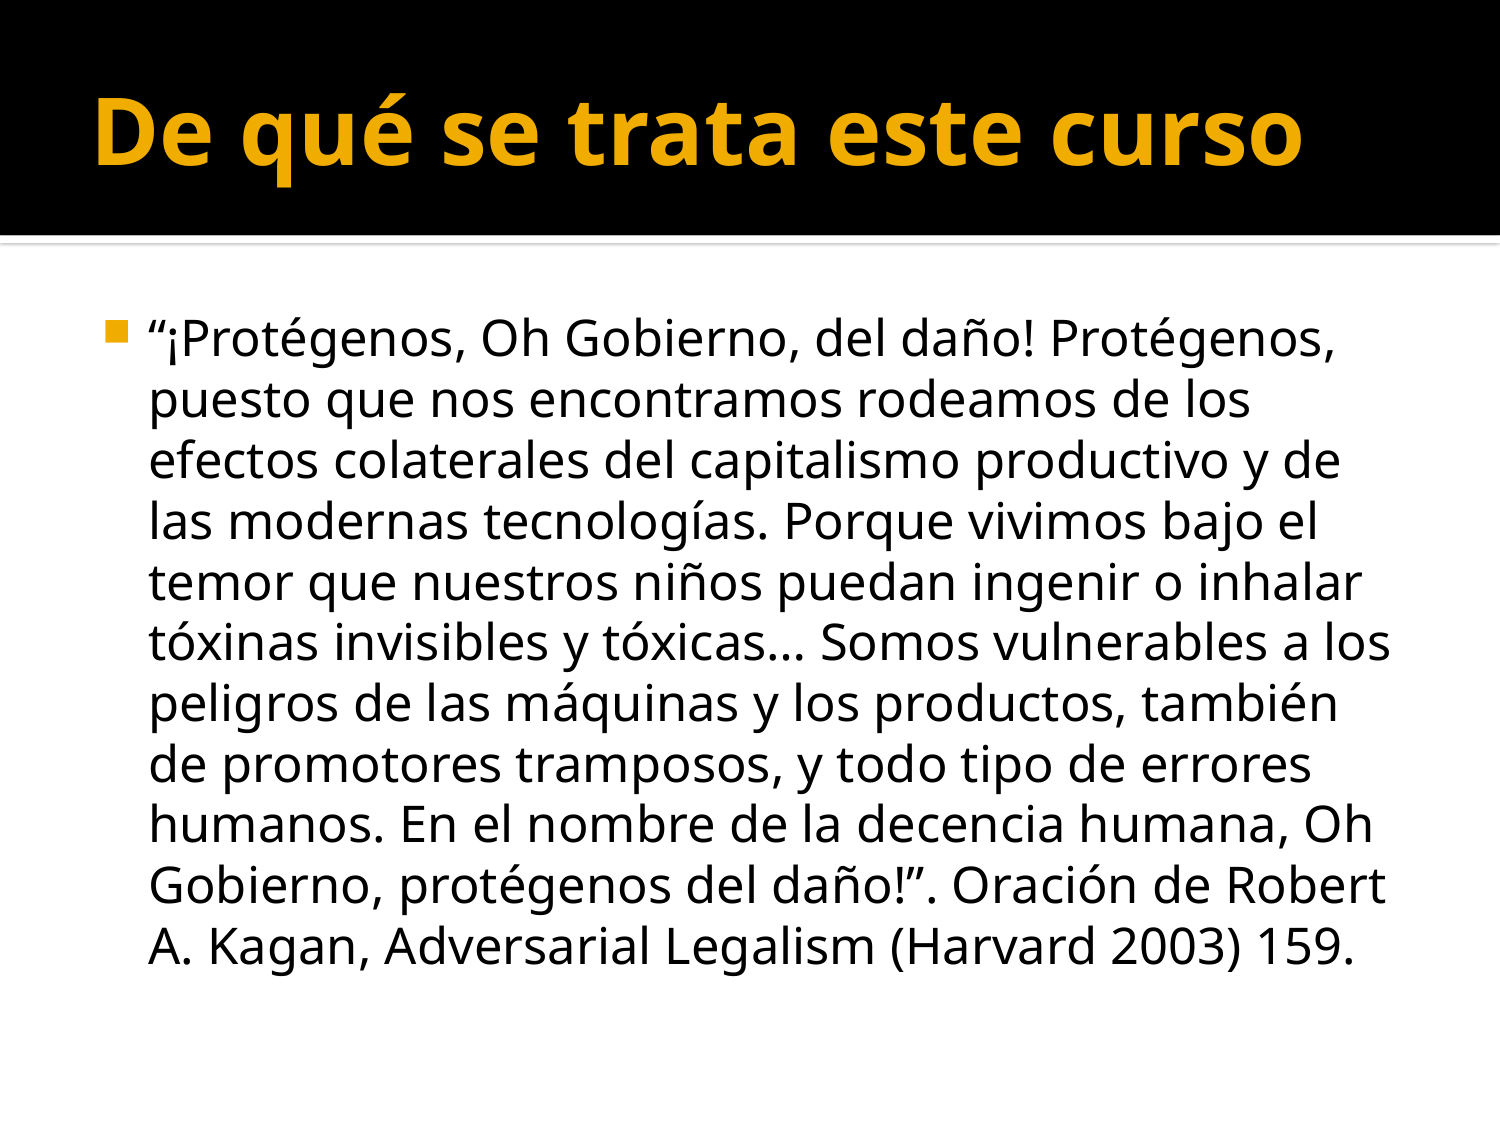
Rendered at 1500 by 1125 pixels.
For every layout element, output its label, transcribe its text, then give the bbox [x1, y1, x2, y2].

list “¡Protégenos, Oh Gobierno, del daño! Protégenos, puesto que nos encontramos rodeamos de los efectos colaterales del capitalismo productivo y de las modernas tecnologías. Porque vivimos bajo el temor que nuestros niños puedan ingenir o inhalar tóxinas invisibles y tóxicas… Somos vulnerables a los peligros de las máquinas y los productos, también de promotores tramposos, y todo tipo de errores humanos. En el nombre de la decencia humana, Oh Gobierno, protégenos del daño!”. Oración de Robert A. Kagan, Adversarial Legalism (Harvard 2003) 159. [75, 291, 1425, 1050]
title De qué se trata este curso [75, 25, 1425, 231]
